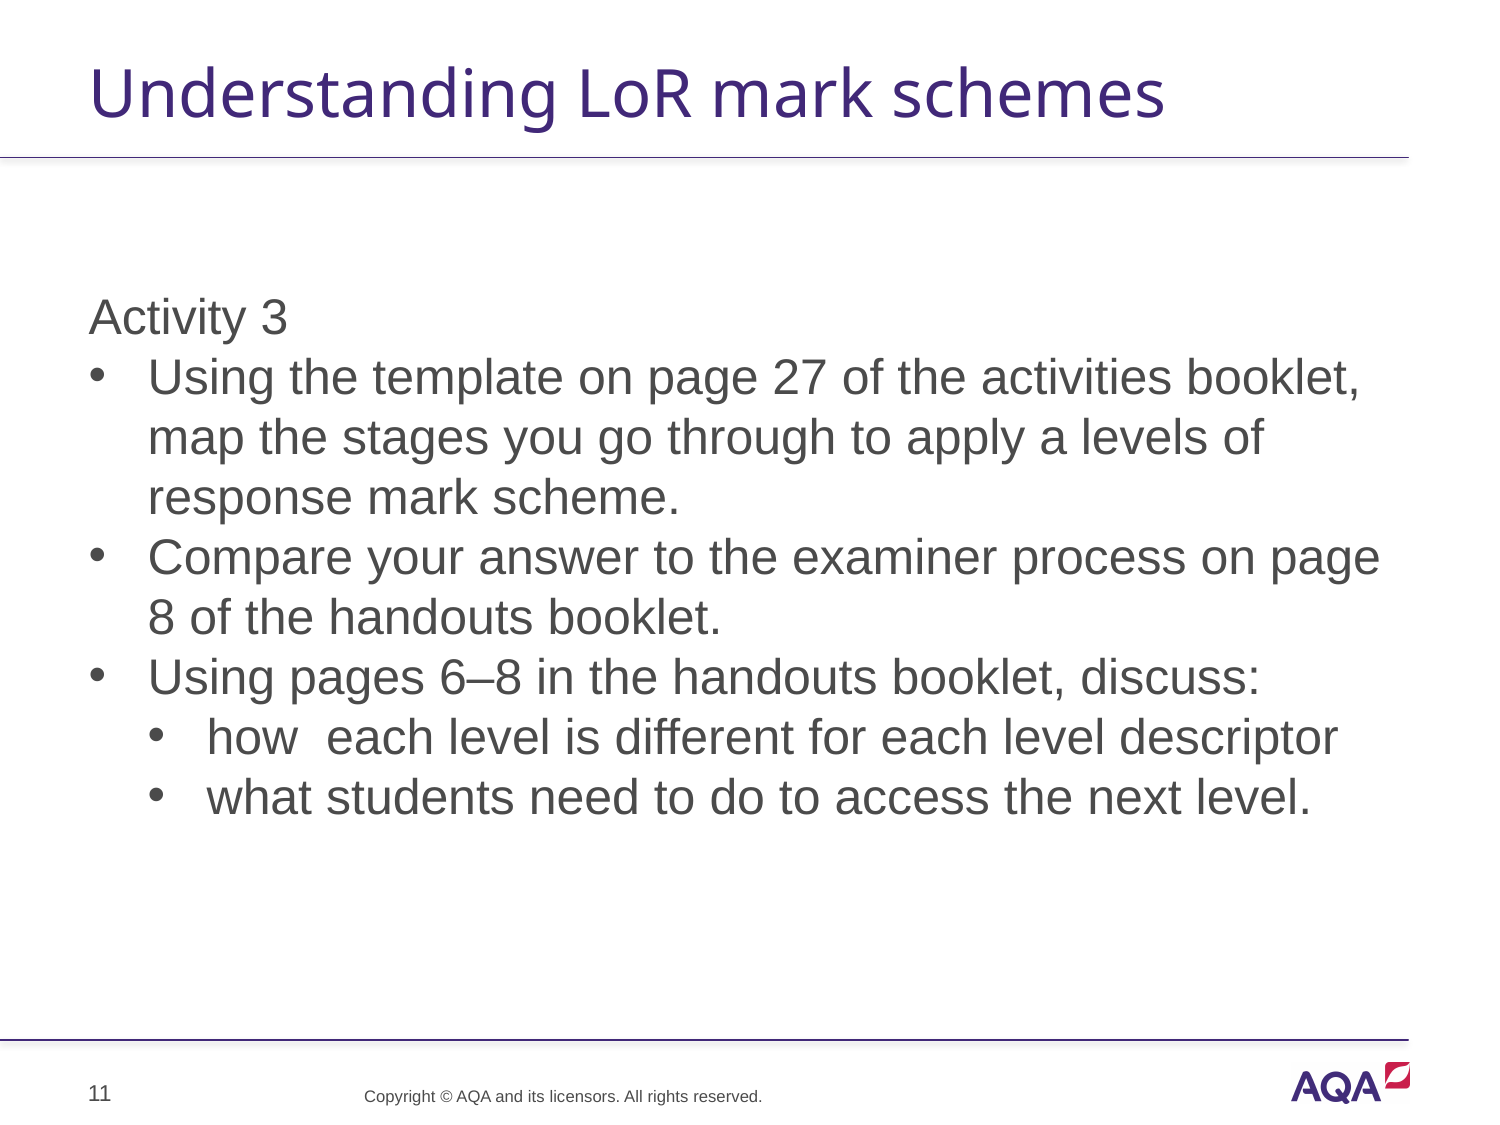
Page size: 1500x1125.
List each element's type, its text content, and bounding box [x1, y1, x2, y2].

title Understanding LoR mark schemes [88, 72, 1447, 144]
footer Copyright © AQA and its licensors. All rights reserved. [324, 1084, 764, 1124]
list Activity 3 Using the template on page 27 of the activities booklet, map the stages you go through to apply a levels of response mark scheme. Compare your answer to the examiner process on page 8 of the handouts booklet. Using pages 6–8 in the handouts booklet, discuss: how each level is different for each level descriptor what students need to do to access the next level. [88, 284, 1409, 1007]
picture [1291, 1062, 1410, 1104]
slide_number 11 [72, 1062, 188, 1123]
